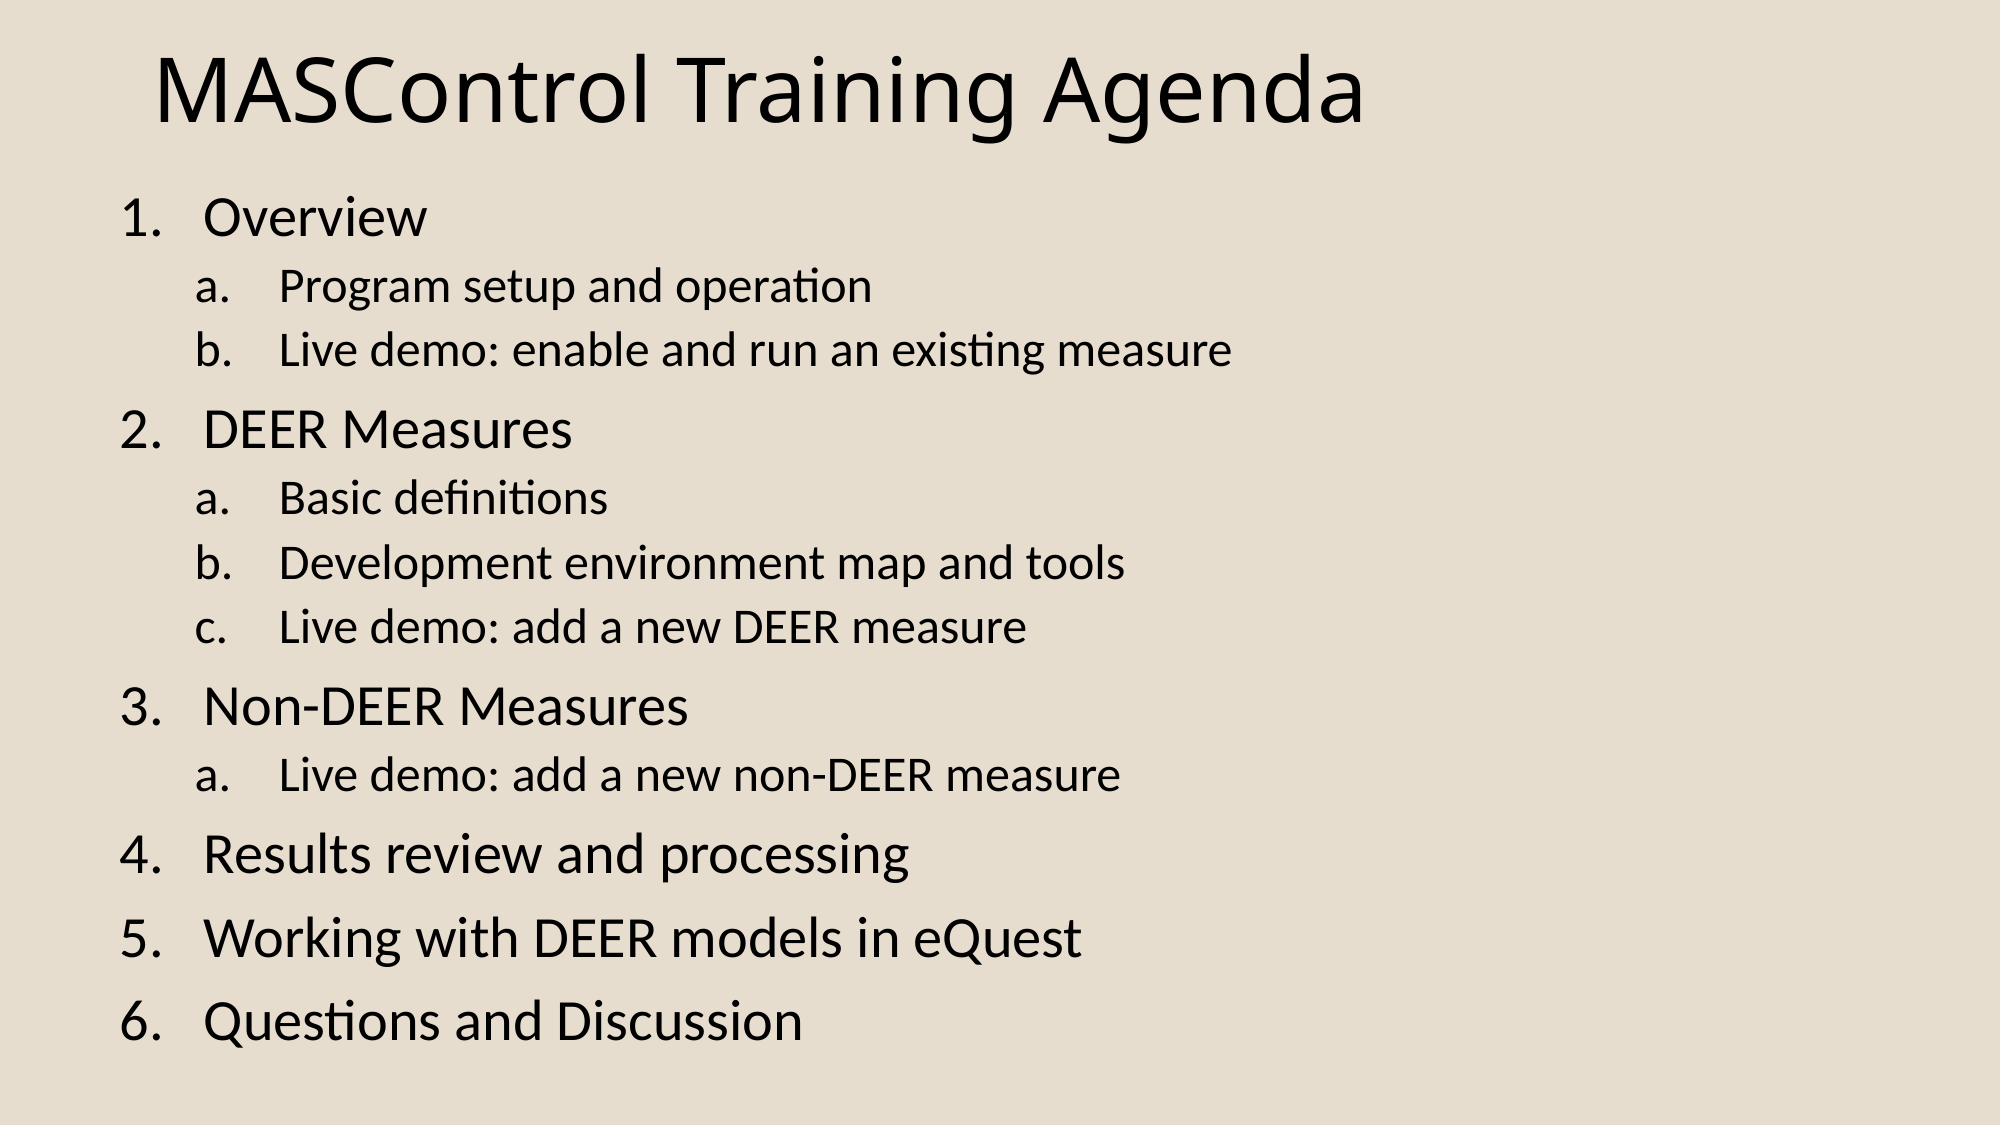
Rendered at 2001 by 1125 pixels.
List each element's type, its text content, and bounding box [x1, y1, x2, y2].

title MASControl Training Agenda [137, 37, 1863, 150]
list Overview Program setup and operation Live demo: enable and run an existing measure DEER Measures Basic definitions Development environment map and tools Live demo: add a new DEER measure Non-DEER Measures Live demo: add a new non-DEER measure Results review and processing Working with DEER models in eQuest Questions and Discussion [104, 178, 1928, 1086]
